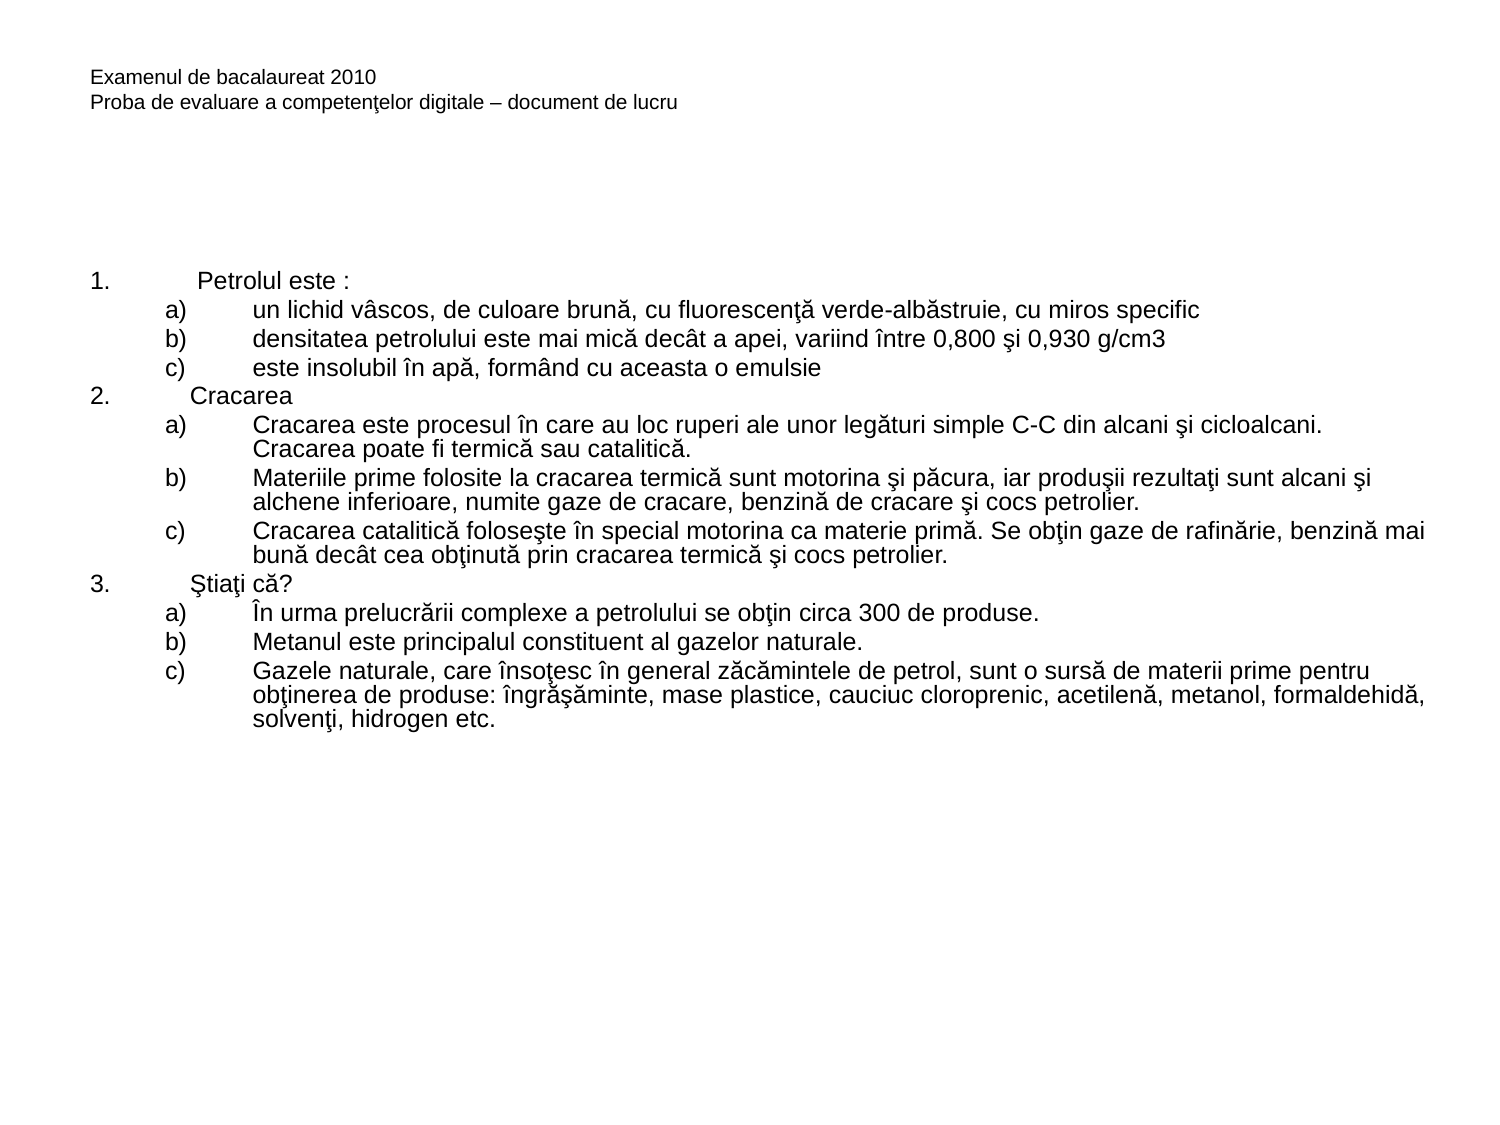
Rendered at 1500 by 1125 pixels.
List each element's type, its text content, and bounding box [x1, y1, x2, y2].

list Petrolul este : un lichid vâscos, de culoare brună, cu fluorescenţă verde-albăstruie, cu miros specific densitatea petrolului este mai mică decât a apei, variind între 0,800 şi 0,930 g/cm3 este insolubil în apă, formând cu aceasta o emulsie Cracarea Cracarea este procesul în care au loc ruperi ale unor legături simple C-C din alcani şi cicloalcani. Cracarea poate fi termică sau catalitică. Materiile prime folosite la cracarea termică sunt motorina şi păcura, iar produşii rezultaţi sunt alcani şi alchene inferioare, numite gaze de cracare, benzină de cracare şi cocs petrolier. Cracarea catalitică foloseşte în special motorina ca materie primă. Se obţin gaze de rafinărie, benzină mai bună decât cea obţinută prin cracarea termică şi cocs petrolier. Ştiaţi că? În urma prelucrării complexe a petrolului se obţin circa 300 de produse. Metanul este principalul constituent al gazelor naturale. Gazele naturale, care însoţesc în general zăcămintele de petrol, sunt o sursă de materii prime pentru obţinerea de produse: îngrăşăminte, mase plastice, cauciuc cloroprenic, acetilenă, metanol, formaldehidă, solvenţi, hidrogen etc. [74, 262, 1451, 826]
title Examenul de bacalaureat 2010 Proba de evaluare a competenţelor digitale – document de lucru [74, 44, 1426, 233]
